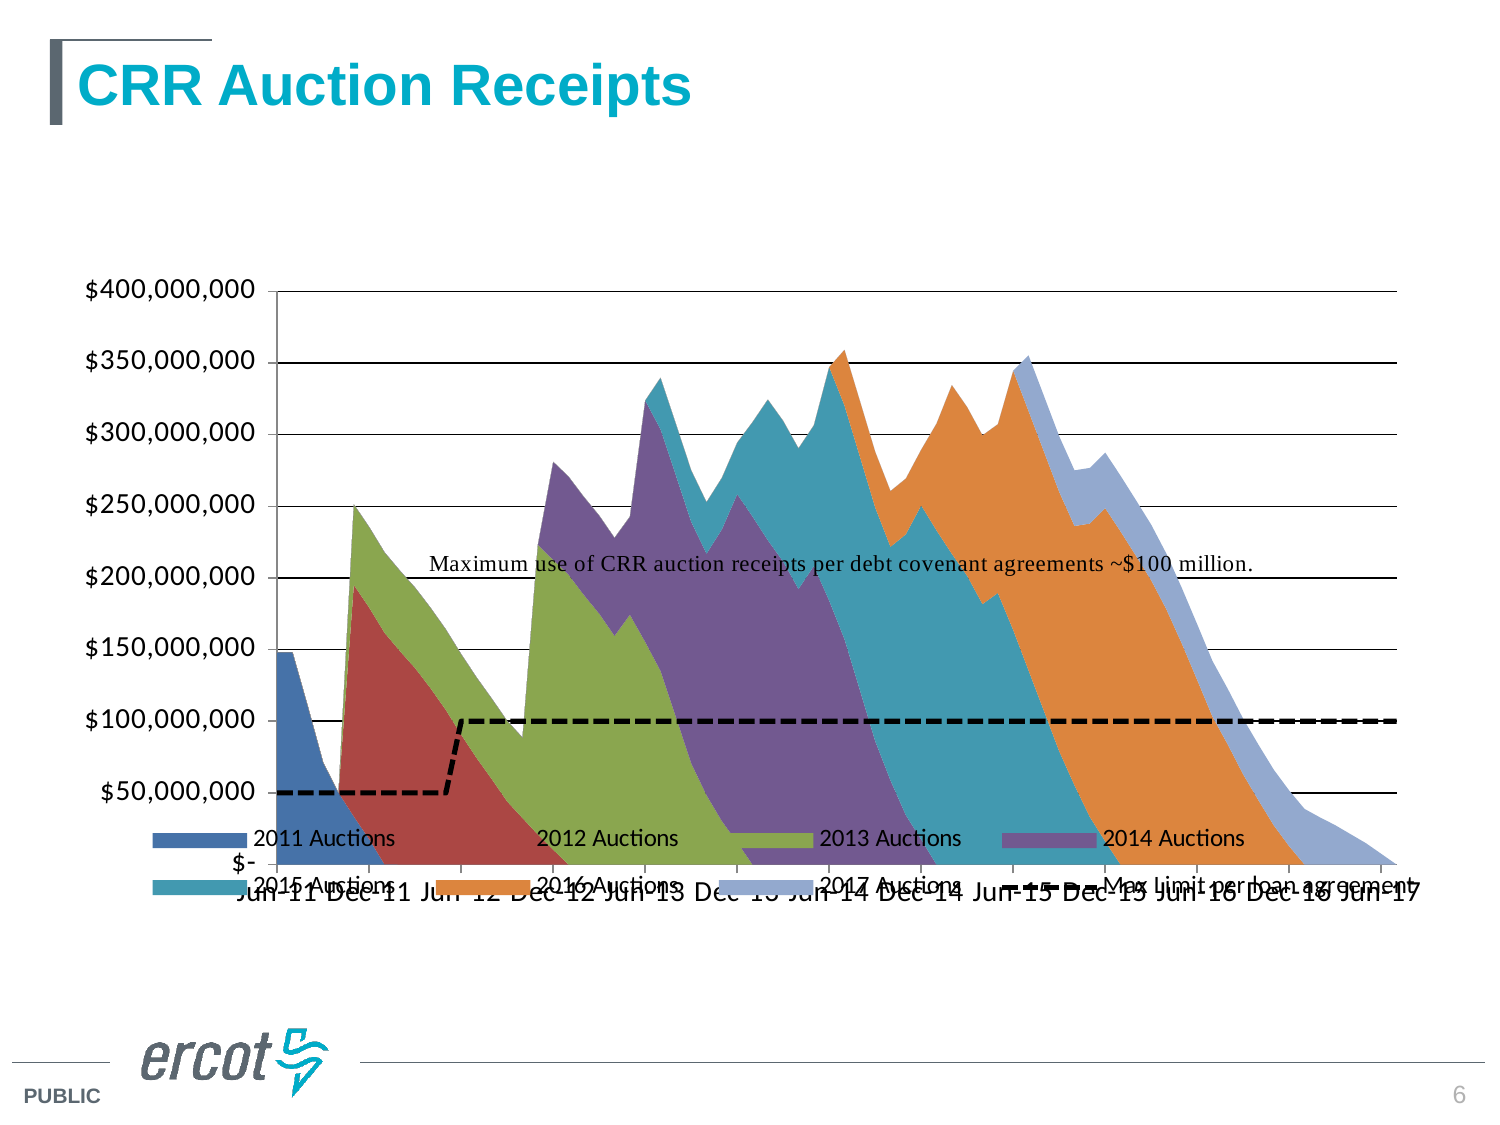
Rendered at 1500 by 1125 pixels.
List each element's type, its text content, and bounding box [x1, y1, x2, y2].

picture [137, 1024, 332, 1100]
title CRR Auction Receipts [62, 39, 1450, 228]
chart [49, 262, 1451, 972]
slide_number 6 [1437, 1076, 1475, 1112]
